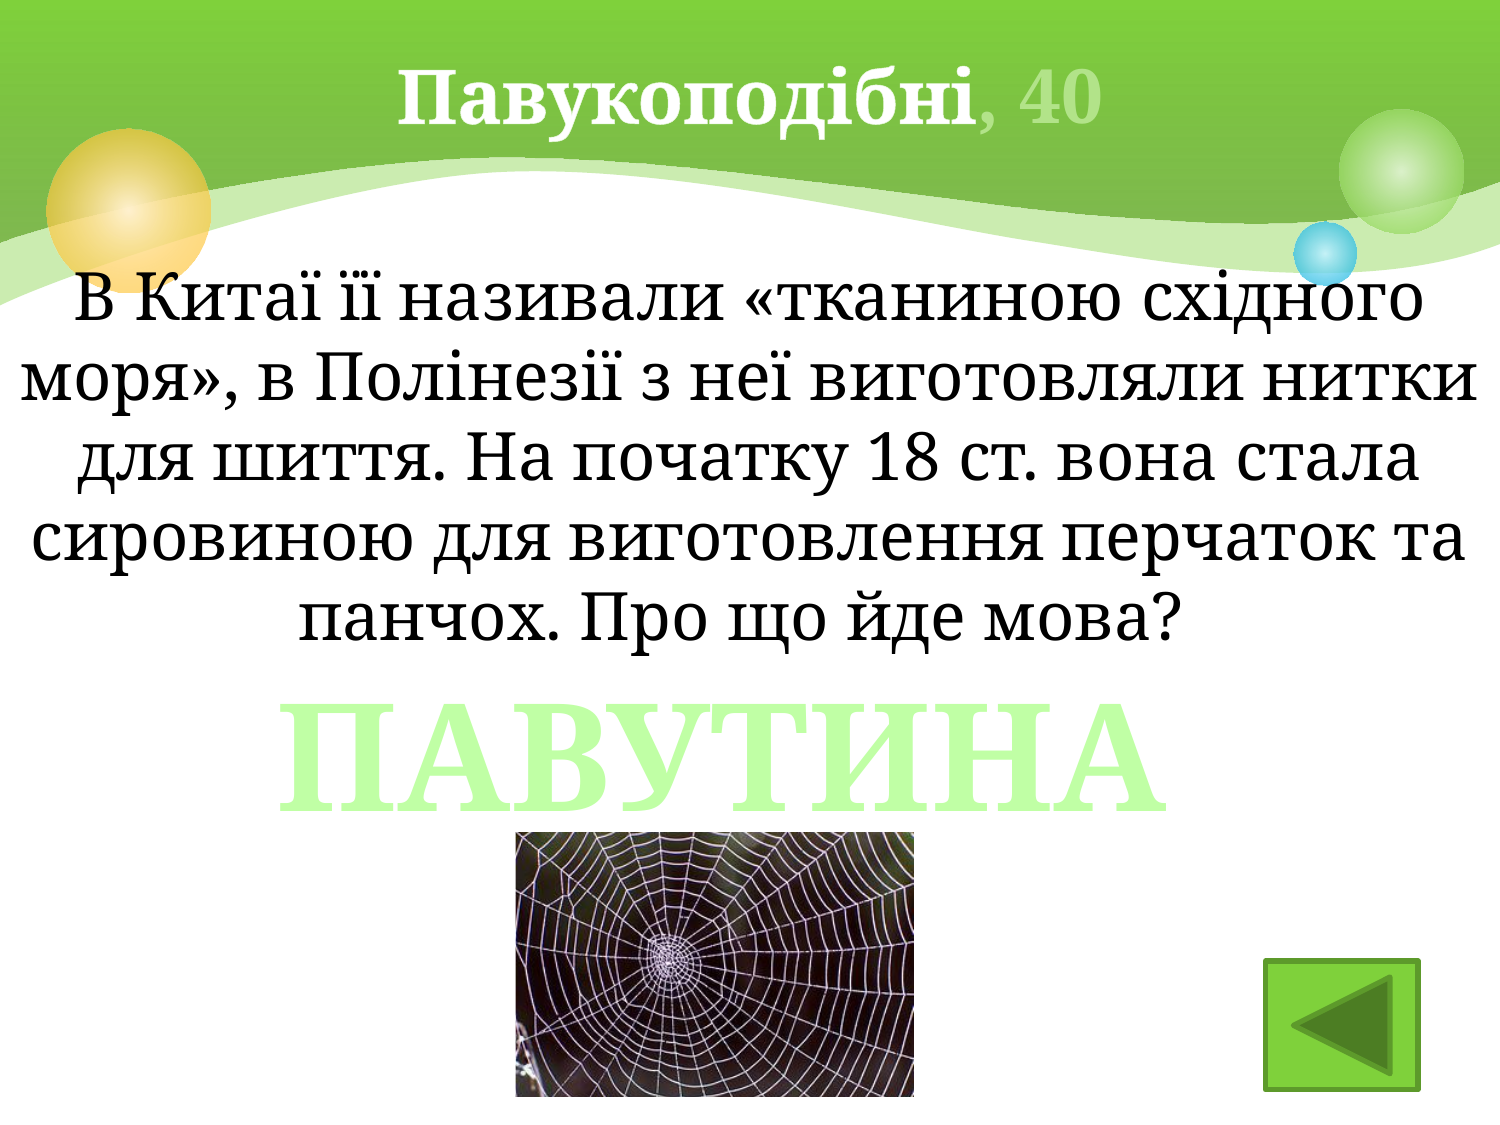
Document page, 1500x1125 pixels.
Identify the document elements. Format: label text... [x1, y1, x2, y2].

title Павукоподібні, 40 [75, 0, 1425, 188]
text_box [1263, 958, 1421, 1092]
text_box ПАВУТИНА [112, 653, 1331, 849]
picture [515, 831, 915, 1097]
list В Китаї її називали «тканиною східного моря», в Полінезії з неї виготовляли нитки для шиття. На початку 18 ст. вона стала сировиною для виготовлення перчаток та панчох. Про що йде мова? [0, 246, 1500, 704]
